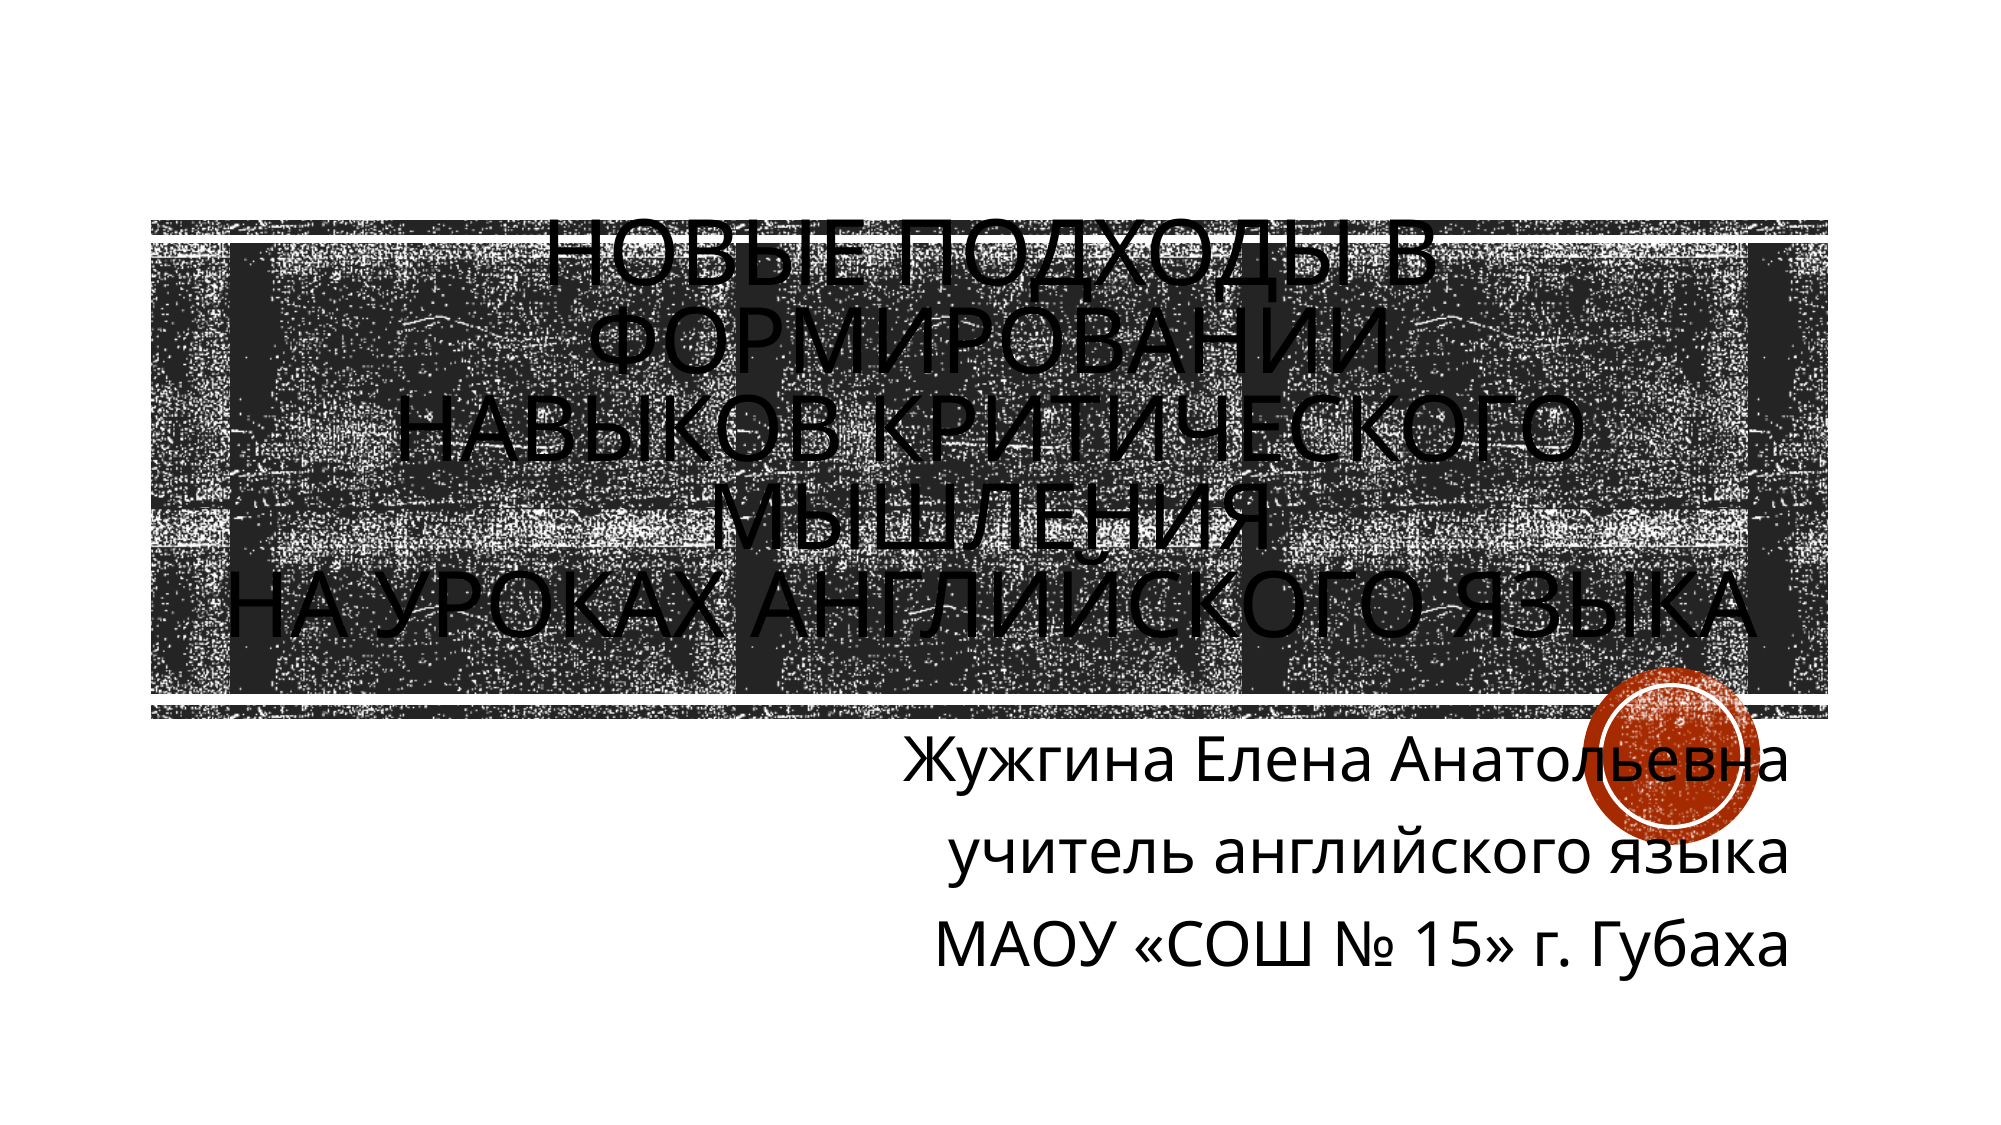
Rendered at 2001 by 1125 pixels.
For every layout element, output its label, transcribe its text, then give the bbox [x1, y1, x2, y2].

subtitle Жужгина Елена Анатольевна учитель английского языка МАОУ «СОШ № 15» г. Губаха [175, 720, 1808, 1057]
title Новые подходы в формировании навыков критического мышления на уроках английского языка [175, 377, 1808, 720]
